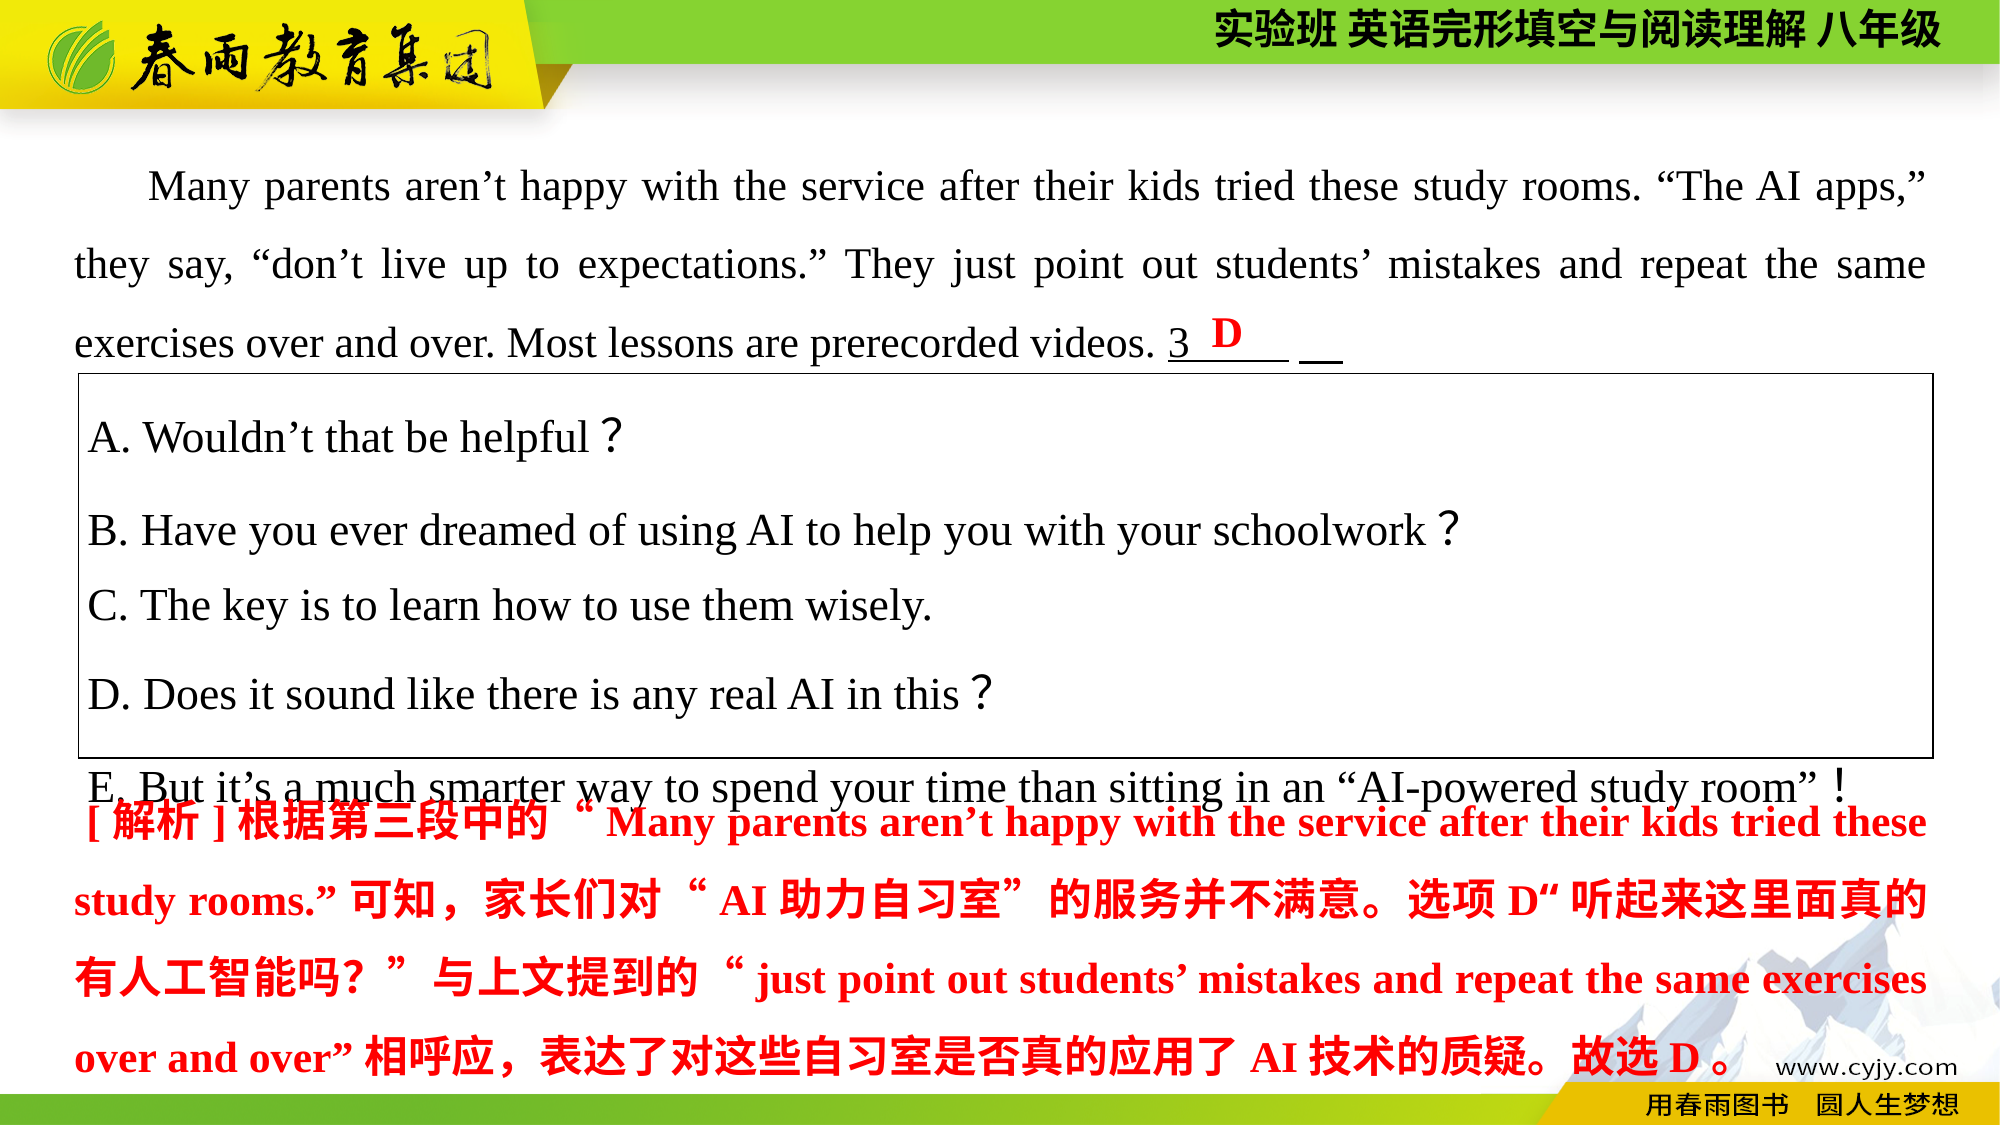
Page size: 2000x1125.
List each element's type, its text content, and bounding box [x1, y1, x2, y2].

picture [0, 0, 2000, 1125]
text_box D [1196, 296, 1259, 364]
list Many parents aren’t happy with the service after their kids tried these study rooms. “The AI apps,” they say, “don’t live up to expectations.” They just point out students’ mistakes and repeat the same exercises over and over. Most lessons are prerecorded videos. 3 . [59, 122, 1944, 367]
text_box [解析]根据第三段中的“Many parents aren’t happy with the service after their kids tried these study rooms.”可知，家长们对“AI助力自习室”的服务并不满意。选项D“听起来这里面真的有人工智能吗？”与上文提到的“just point out students’ mistakes and repeat the same exercises over and over”相呼应，表达了对这些自习室是否真的应用了AI技术的质疑。故选D。 [59, 759, 1944, 1089]
table_header A. Wouldn’t that be helpful？ B. Have you ever dreamed of using AI to help you with your schoolwork？ C. The key is to learn how to use them wisely. D. Does it sound like there is any real AI in this？ E. But it’s a much smarter way to spend your time than sitting in an “AI-powered study room”！ [79, 374, 1932, 757]
